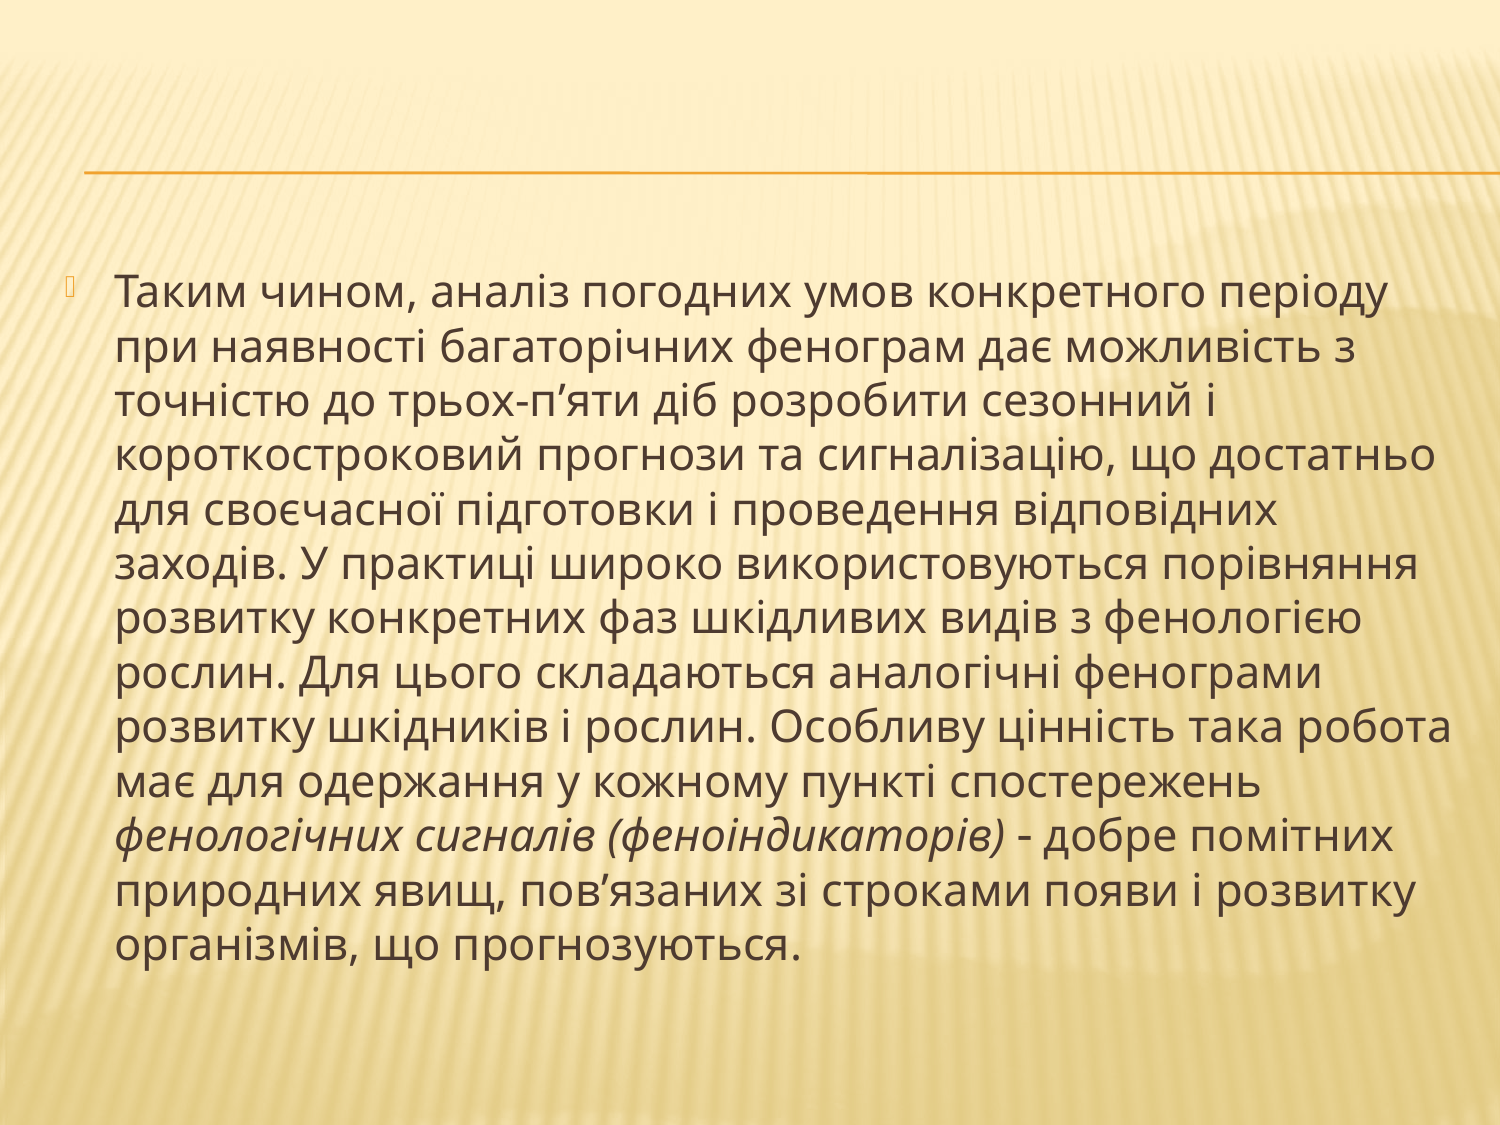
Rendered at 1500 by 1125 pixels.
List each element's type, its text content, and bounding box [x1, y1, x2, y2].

list Таким чином, аналіз погодних умов конкретного періоду при наявності багаторічних фенограм дає можливість з точністю до трьох-п’яти діб розробити сезонний і короткостроковий прогнози та сигналізацію, що достатньо для своєчасної підготовки і проведення відповідних заходів. У практиці широко використовуються порівняння розвитку конкретних фаз шкідливих видів з фенологією рослин. Для цього складаються аналогічні фенограми розвитку шкідників і рослин. Особливу цінність така робота має для одержання у кожному пункті спостережень фенологічних сигналів (феноіндикаторів)  добре помітних природних явищ, пов’язаних зі строками появи і розвитку організмів, що прогнозуються. [50, 254, 1475, 998]
